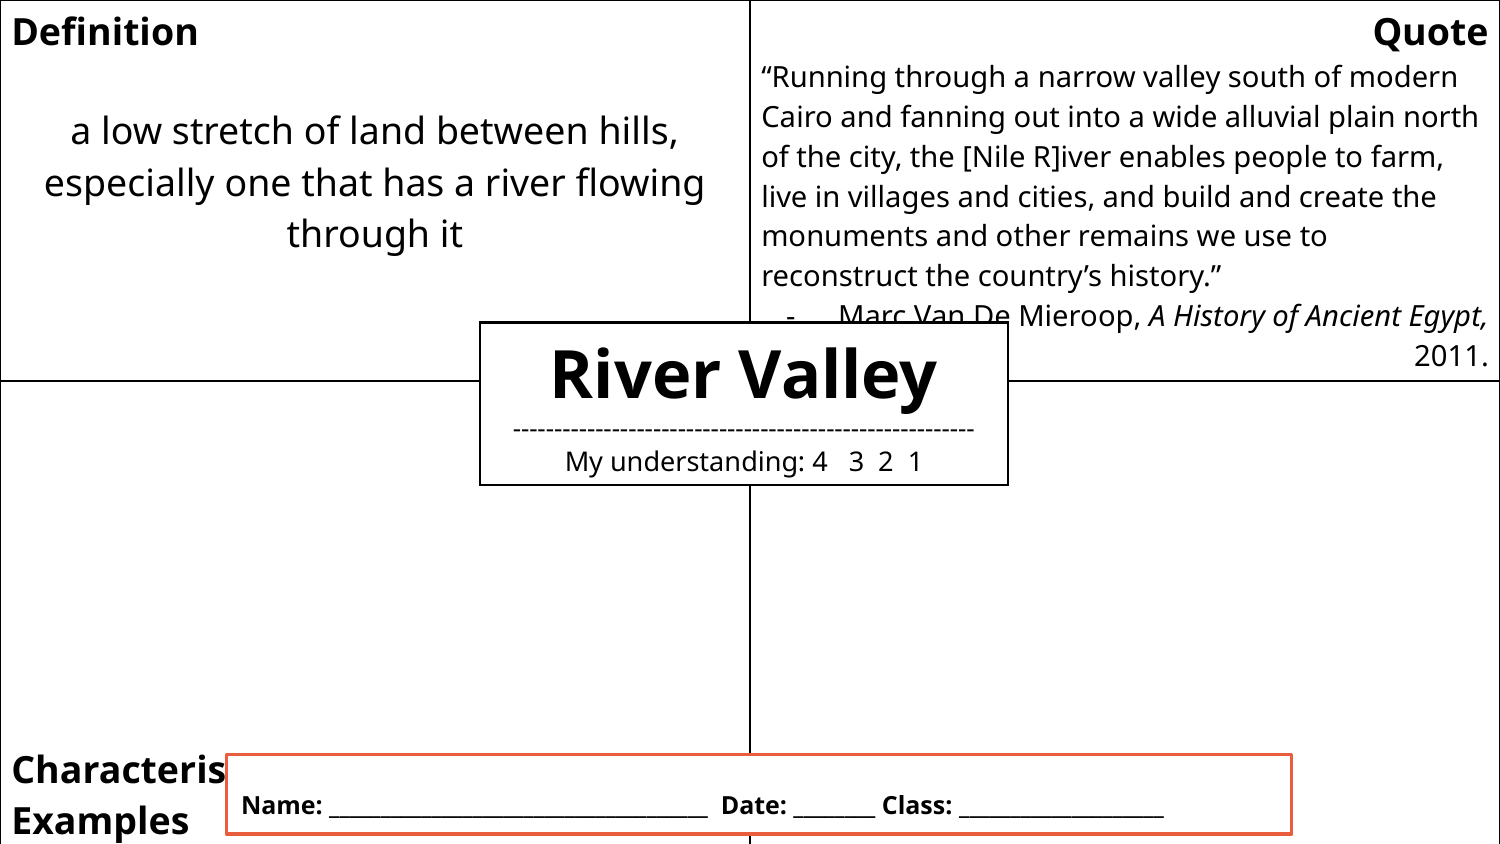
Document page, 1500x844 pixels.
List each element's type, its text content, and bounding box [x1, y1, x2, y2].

table_cell Characteristics/ Examples [1, 382, 749, 844]
table_header Definition a low stretch of land between hills, especially one that has a river flowing through it [1, 1, 749, 380]
text_box Name: _____________________________________ Date: ________ Class: ____________________ [226, 754, 1292, 834]
table_cell Imp Question [751, 382, 1499, 844]
table_header Quote “Running through a narrow valley south of modern Cairo and fanning out into a wide alluvial plain north of the city, the [Nile R]iver enables people to farm, live in villages and cities, and build and create the monuments and other remains we use to reconstruct the country’s history.” Marc Van De Mieroop, A History of Ancient Egypt, 2011. [751, 1, 1499, 380]
text_box River Valley -------------------------------------------------------- My understanding: 4 3 2 1 [480, 322, 1008, 486]
